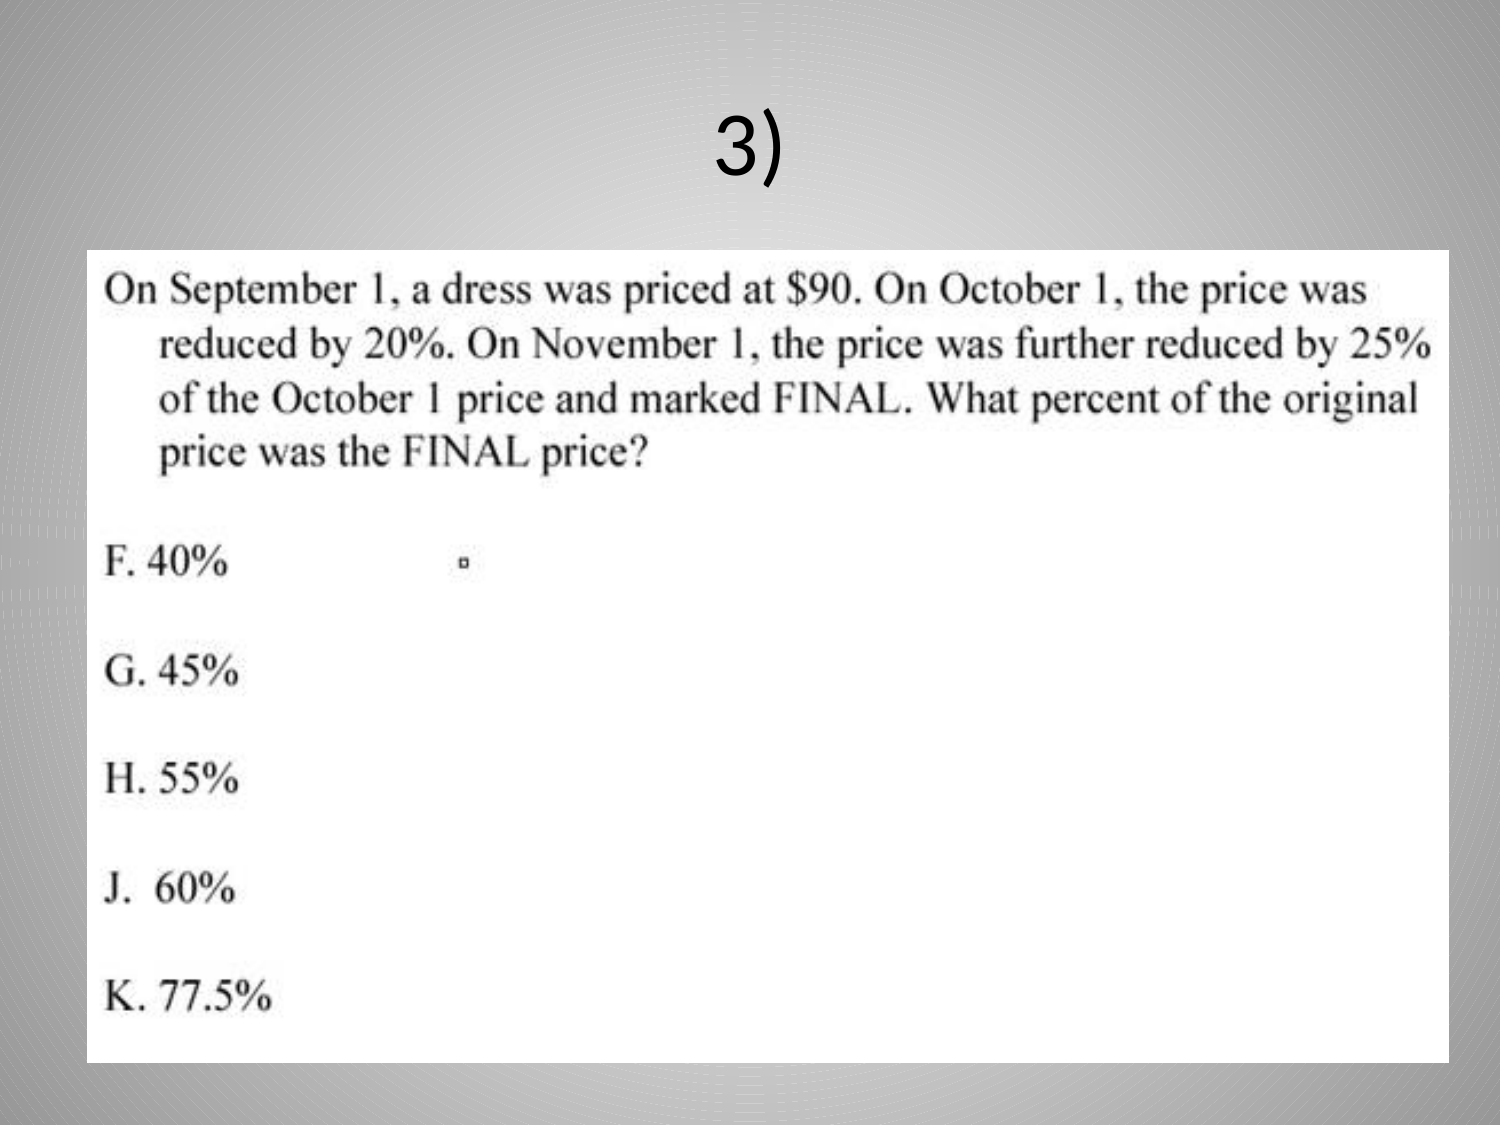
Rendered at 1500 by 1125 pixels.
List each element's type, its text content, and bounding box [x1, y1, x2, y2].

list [87, 250, 1449, 1063]
title 3) [75, 45, 1425, 233]
